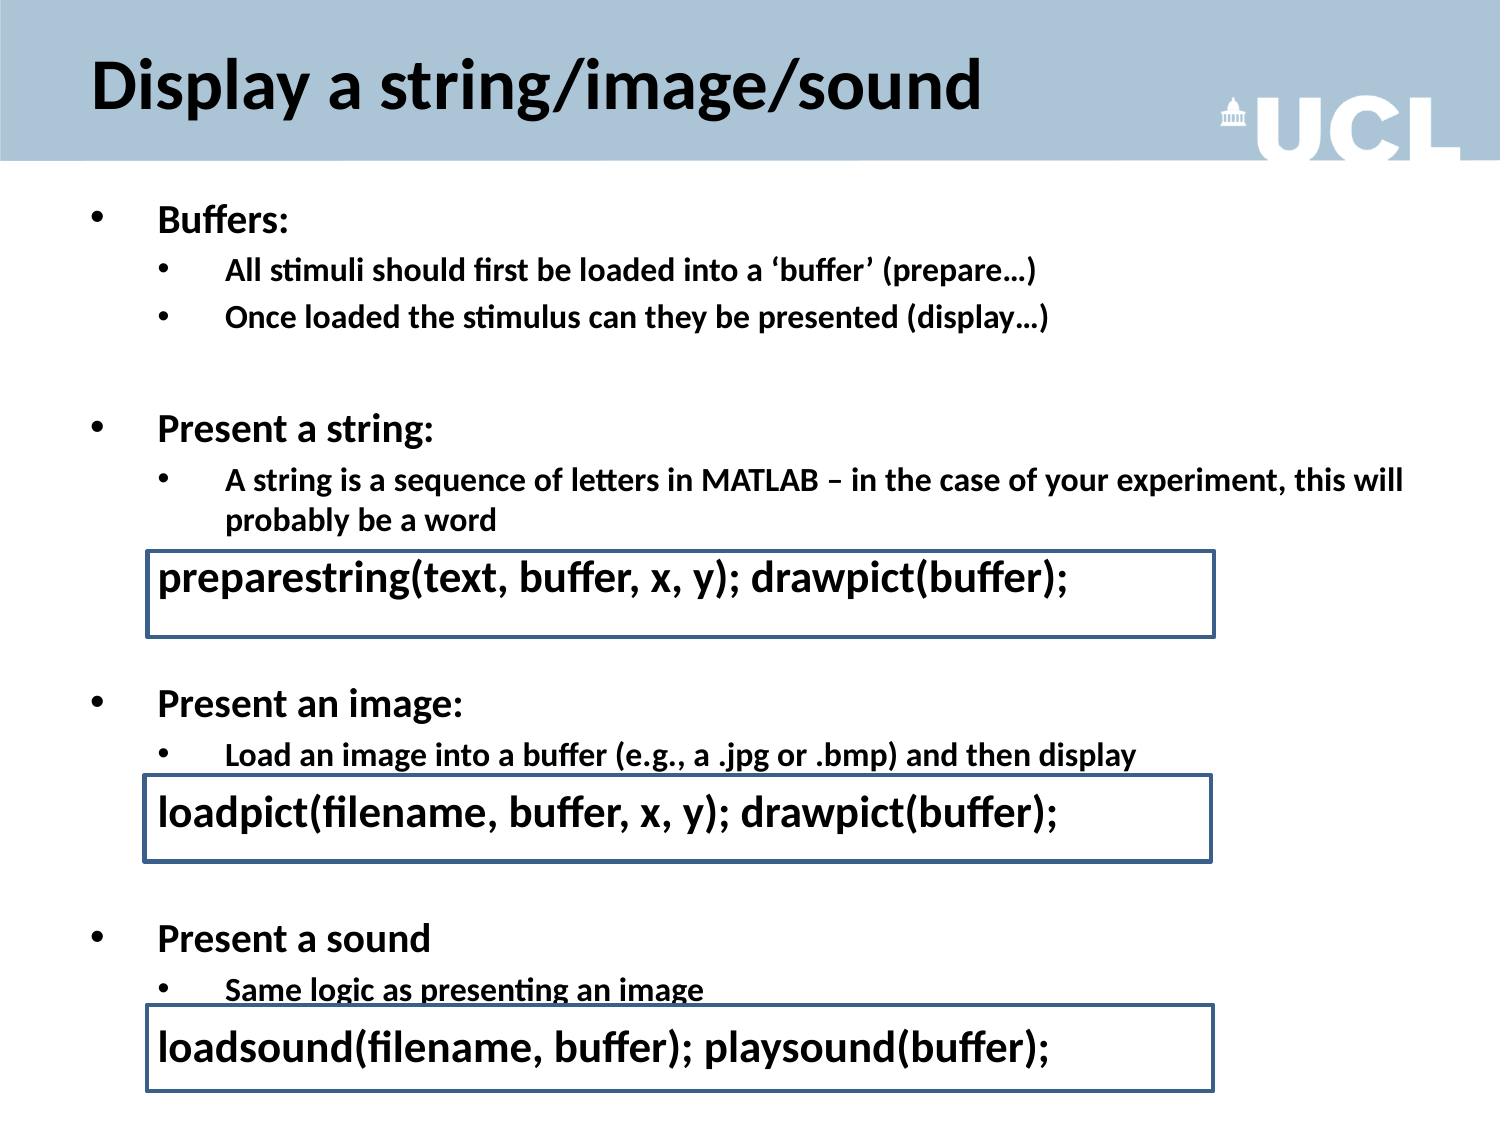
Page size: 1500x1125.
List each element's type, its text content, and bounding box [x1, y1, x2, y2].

text_box [145, 549, 1216, 639]
text_box [142, 773, 1213, 864]
picture [0, 0, 1500, 161]
title Display a string/image/sound [76, 9, 1189, 152]
list Buffers: All stimuli should first be loaded into a ‘buffer’ (prepare…) Once loaded the stimulus can they be presented (display…) Present a string: A string is a sequence of letters in MATLAB – in the case of your experiment, this will probably be a word preparestring(text, buffer, x, y); drawpict(buffer); Present an image: Load an image into a buffer (e.g., a .jpg or .bmp) and then display loadpict(filename, buffer, x, y); drawpict(buffer); Present a sound Same logic as presenting an image loadsound(filename, buffer); playsound(buffer); [75, 184, 1425, 1083]
text_box [145, 1003, 1215, 1093]
